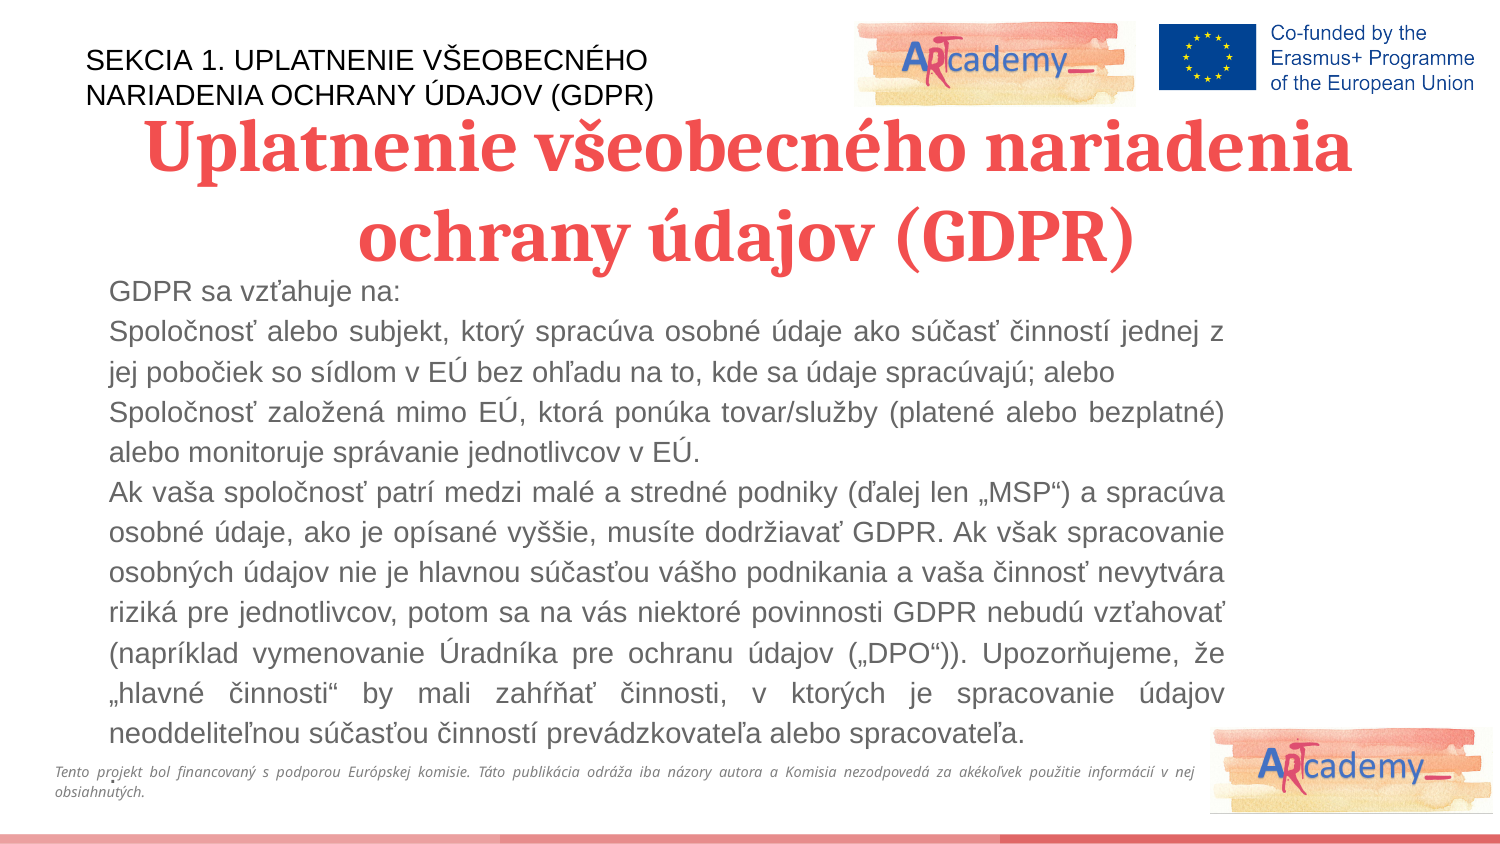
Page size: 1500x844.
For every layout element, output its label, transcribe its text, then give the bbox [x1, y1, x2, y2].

text_box SEKCIA 1. UPLATNENIE VŠEOBECNÉHO NARIADENIA OCHRANY ÚDAJOV (GDPR) [70, 33, 837, 119]
title Uplatnenie všeobecného nariadenia ochrany údajov (GDPR) [55, 83, 1443, 292]
picture [854, 2, 1137, 138]
text_box Tento projekt bol financovaný s podporou Európskej komisie. Táto publikácia odráža iba názory autora a Komisia nezodpovedá za akékoľvek použitie informácií v nej obsiahnutých. [39, 754, 1205, 799]
picture [1210, 709, 1493, 844]
picture [1158, 24, 1474, 94]
list GDPR sa vzťahuje na: Spoločnosť alebo subjekt, ktorý spracúva osobné údaje ako súčasť činností jednej z jej pobočiek so sídlom v EÚ bez ohľadu na to, kde sa údaje spracúvajú; alebo Spoločnosť založená mimo EÚ, ktorá ponúka tovar/služby (platené alebo bezplatné) alebo monitoruje správanie jednotlivcov v EÚ. Ak vaša spoločnosť patrí medzi malé a stredné podniky (ďalej len „MSP“) a spracúva osobné údaje, ako je opísané vyššie, musíte dodržiavať GDPR. Ak však spracovanie osobných údajov nie je hlavnou súčasťou vášho podnikania a vaša činnosť nevytvára riziká pre jednotlivcov, potom sa na vás niektoré povinnosti GDPR nebudú vzťahovať (napríklad vymenovanie Úradníka pre ochranu údajov („DPO“)). Upozorňujeme, že „hlavné činnosti“ by mali zahŕňať činnosti, v ktorých je spracovanie údajov neoddeliteľnou súčasťou činností prevádzkovateľa alebo spracovateľa. . [70, 252, 1242, 538]
